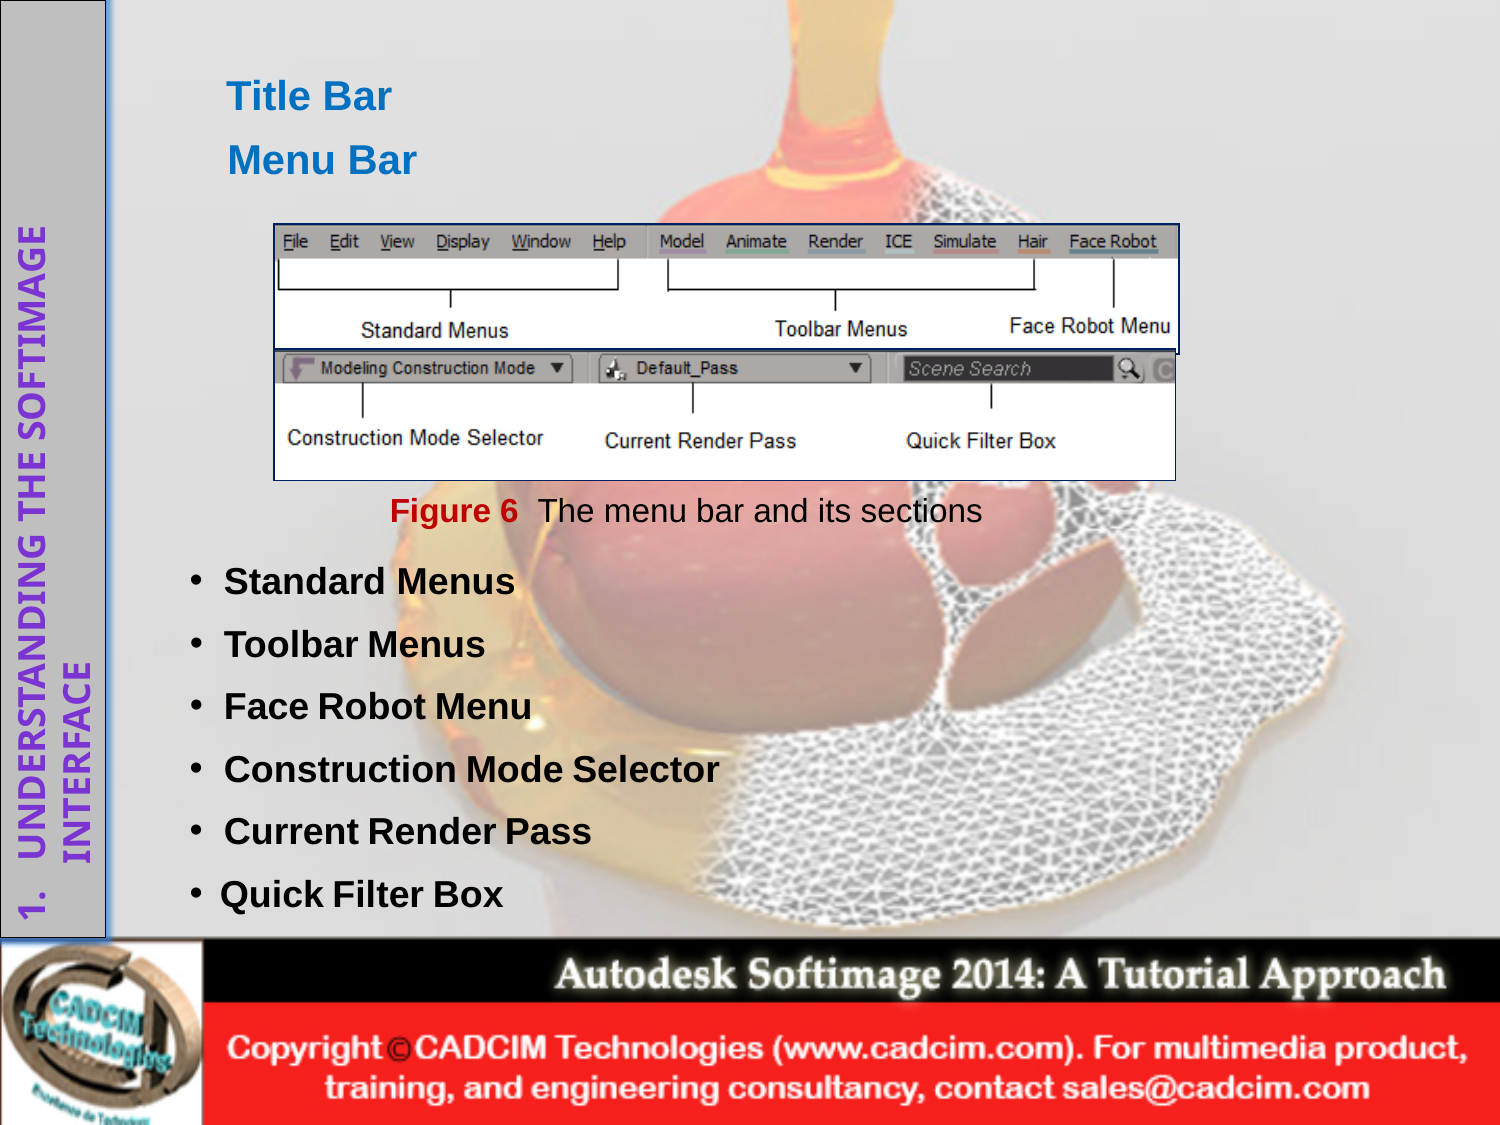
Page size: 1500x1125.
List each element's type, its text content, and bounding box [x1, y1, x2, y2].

text_box [174, 137, 375, 214]
text_box Toolbar Menus [174, 612, 513, 673]
text_box Construction Mode Selector [174, 737, 925, 798]
text_box Figure 6 The menu bar and its sections [374, 489, 1038, 537]
text_box Current Render Pass [174, 799, 625, 860]
text_box Menu Bar [212, 125, 463, 190]
text_box Face Robot Menu [174, 674, 588, 735]
picture [0, 0, 1500, 1125]
text_box Quick Filter Box [174, 862, 538, 923]
text_box Title Bar [200, 61, 463, 127]
text_box Standard Menus [174, 549, 538, 610]
